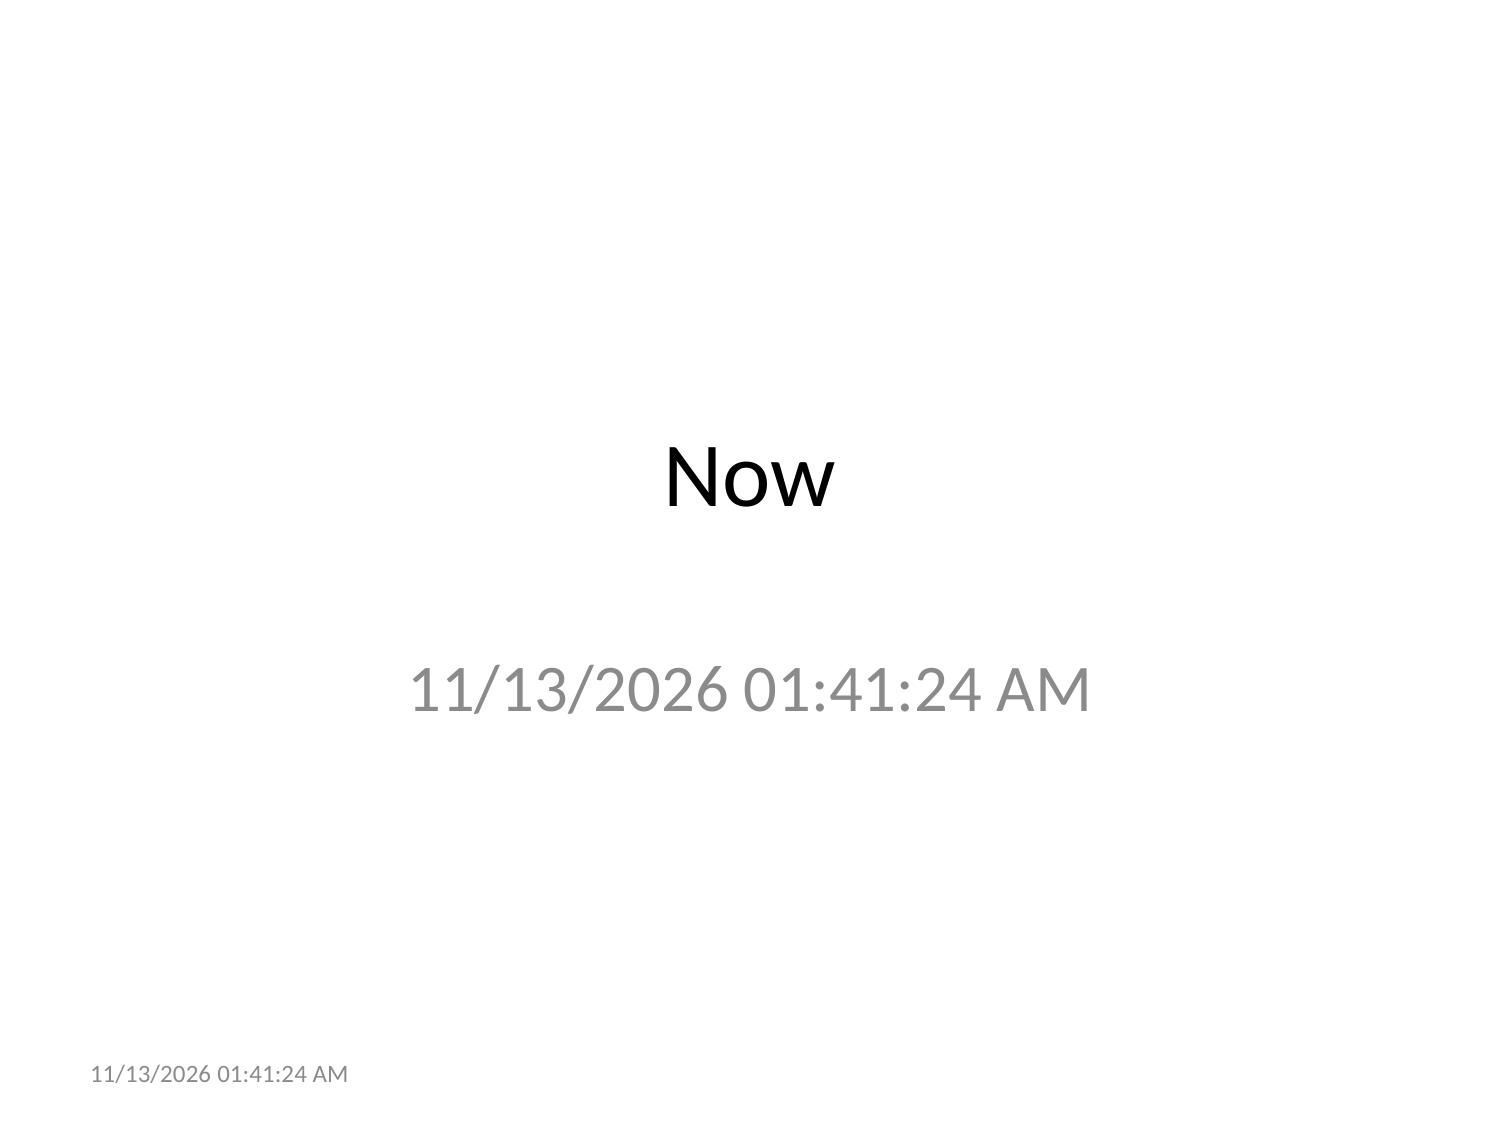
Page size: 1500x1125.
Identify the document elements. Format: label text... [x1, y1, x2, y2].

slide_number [75, 1042, 425, 1103]
subtitle 2011-12-19 10:20:04 AM [225, 637, 1275, 925]
title Now [112, 349, 1388, 591]
